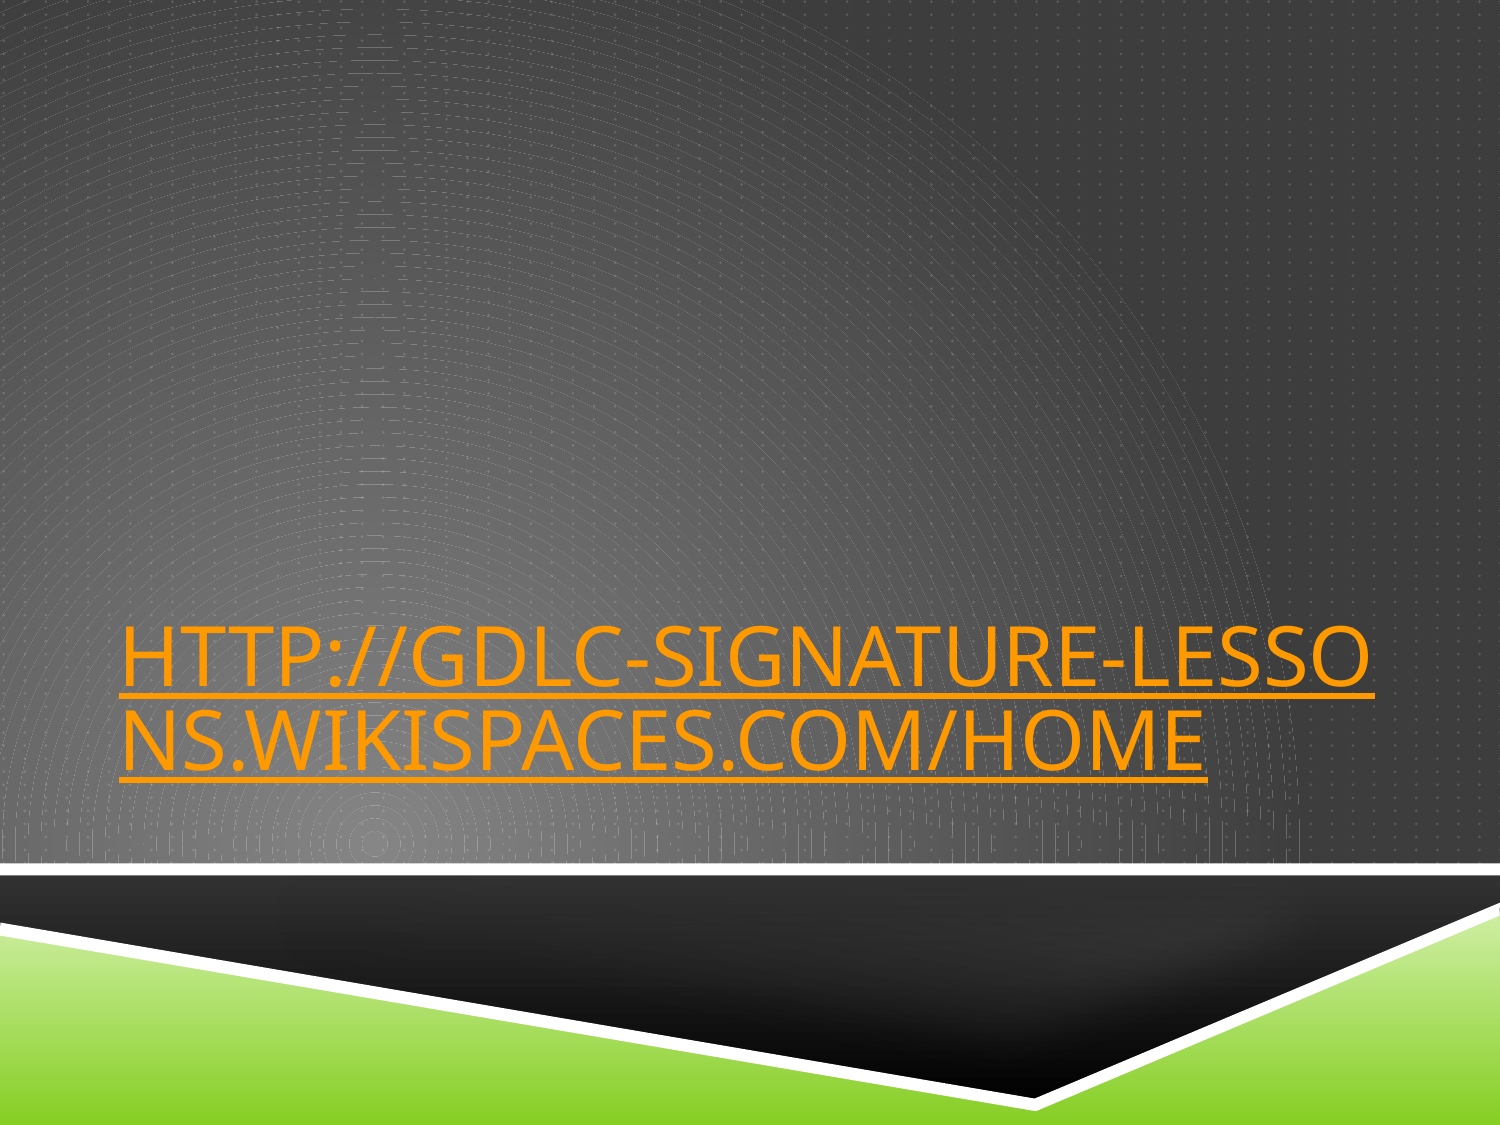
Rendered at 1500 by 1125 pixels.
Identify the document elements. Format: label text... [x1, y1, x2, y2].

title http://gdlc-signature-lessons.wikispaces.com/home [118, 596, 1394, 820]
